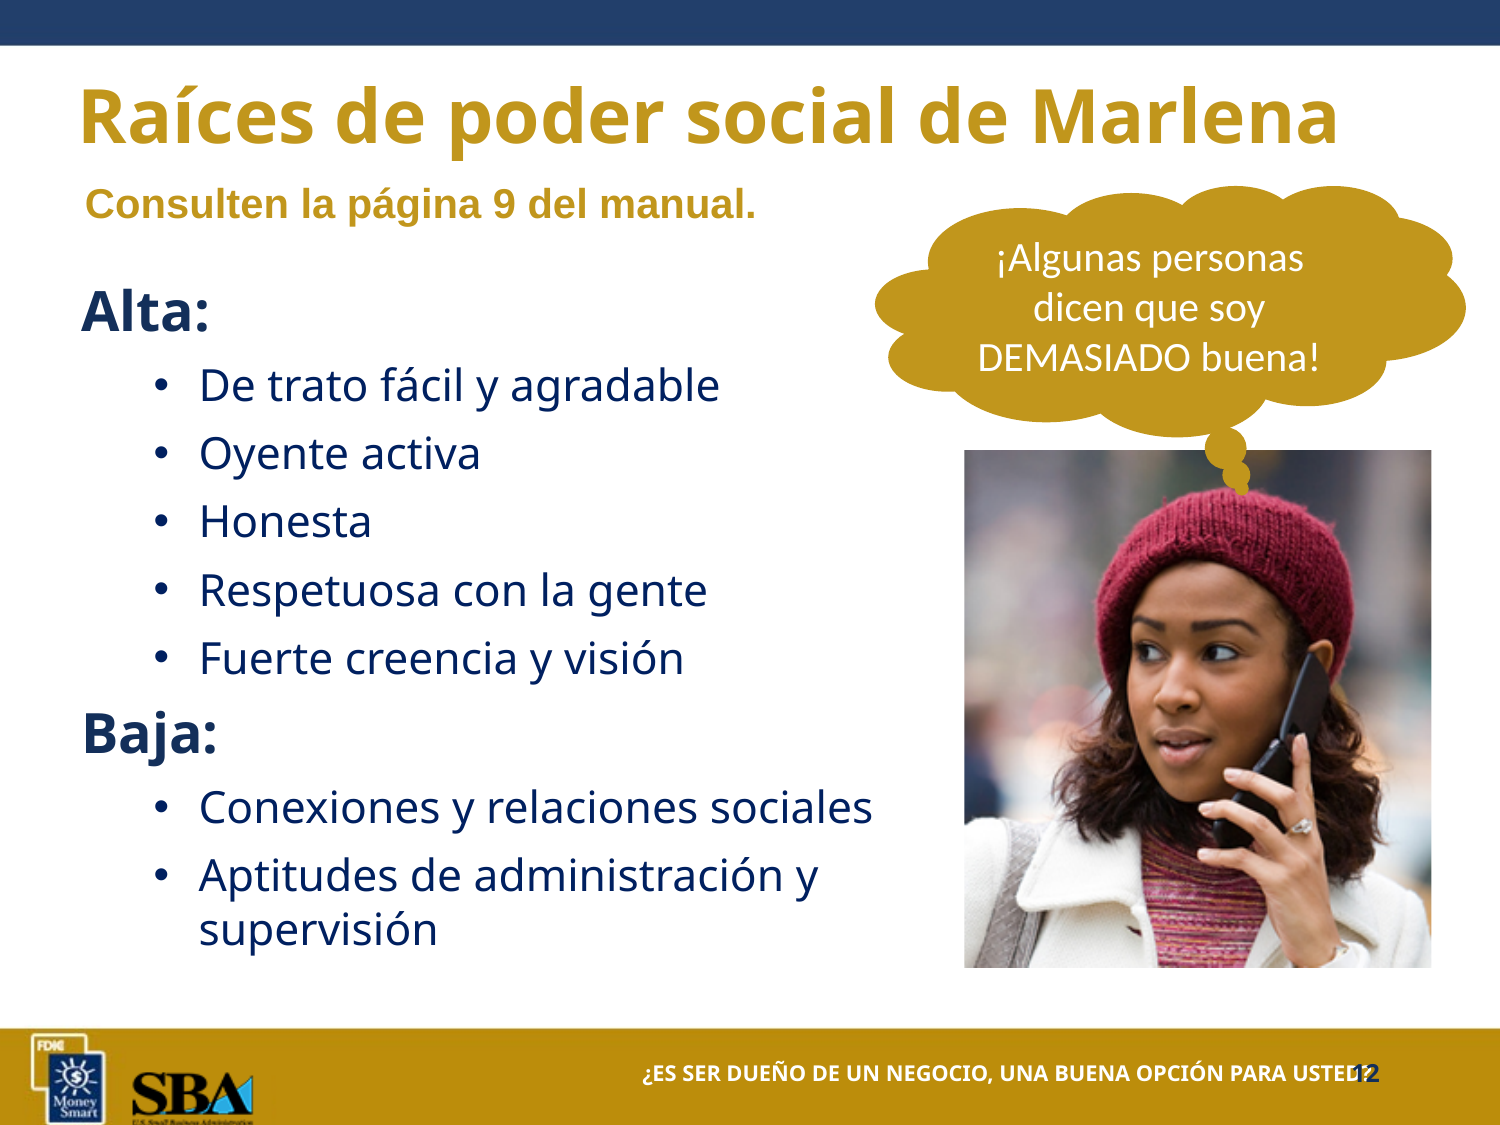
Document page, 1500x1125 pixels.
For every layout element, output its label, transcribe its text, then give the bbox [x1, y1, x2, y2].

text_box ¡Algunas personas dicen que soy DEMASIADO buena! [872, 183, 1468, 449]
picture [0, 0, 1500, 1125]
title Raíces de poder social de Marlena [62, 61, 1414, 162]
text_box Consulten la página 9 del manual. [70, 169, 773, 234]
list Alta: De trato fácil y agradable Oyente activa Honesta Respetuosa con la gente Fuerte creencia y visión Baja: Conexiones y relaciones sociales Aptitudes de administración y supervisión [66, 267, 965, 969]
